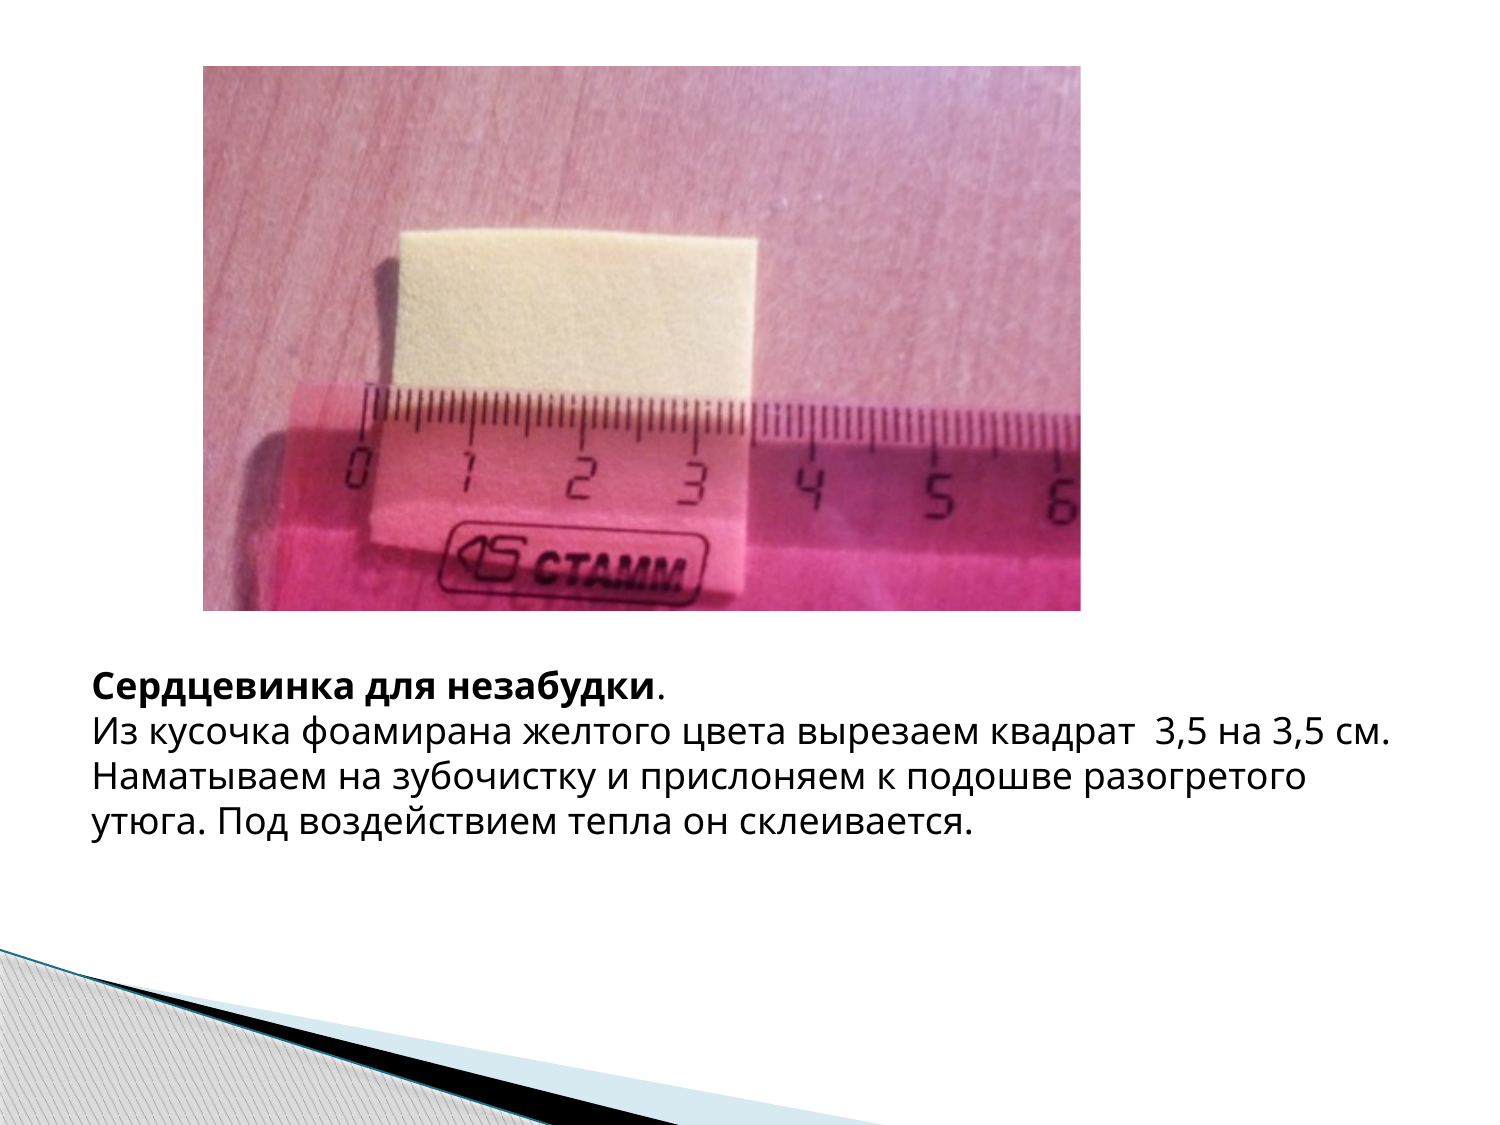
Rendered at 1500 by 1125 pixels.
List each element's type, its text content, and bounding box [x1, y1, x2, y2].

text_box Сердцевинка для незабудки. Из кусочка фоамирана желтого цвета вырезаем квадрат 3,5 на 3,5 см. Наматываем на зубочистку и прислоняем к подошве разогретого утюга. Под воздействием тепла он склеивается. [76, 609, 1436, 985]
picture [202, 66, 1081, 611]
